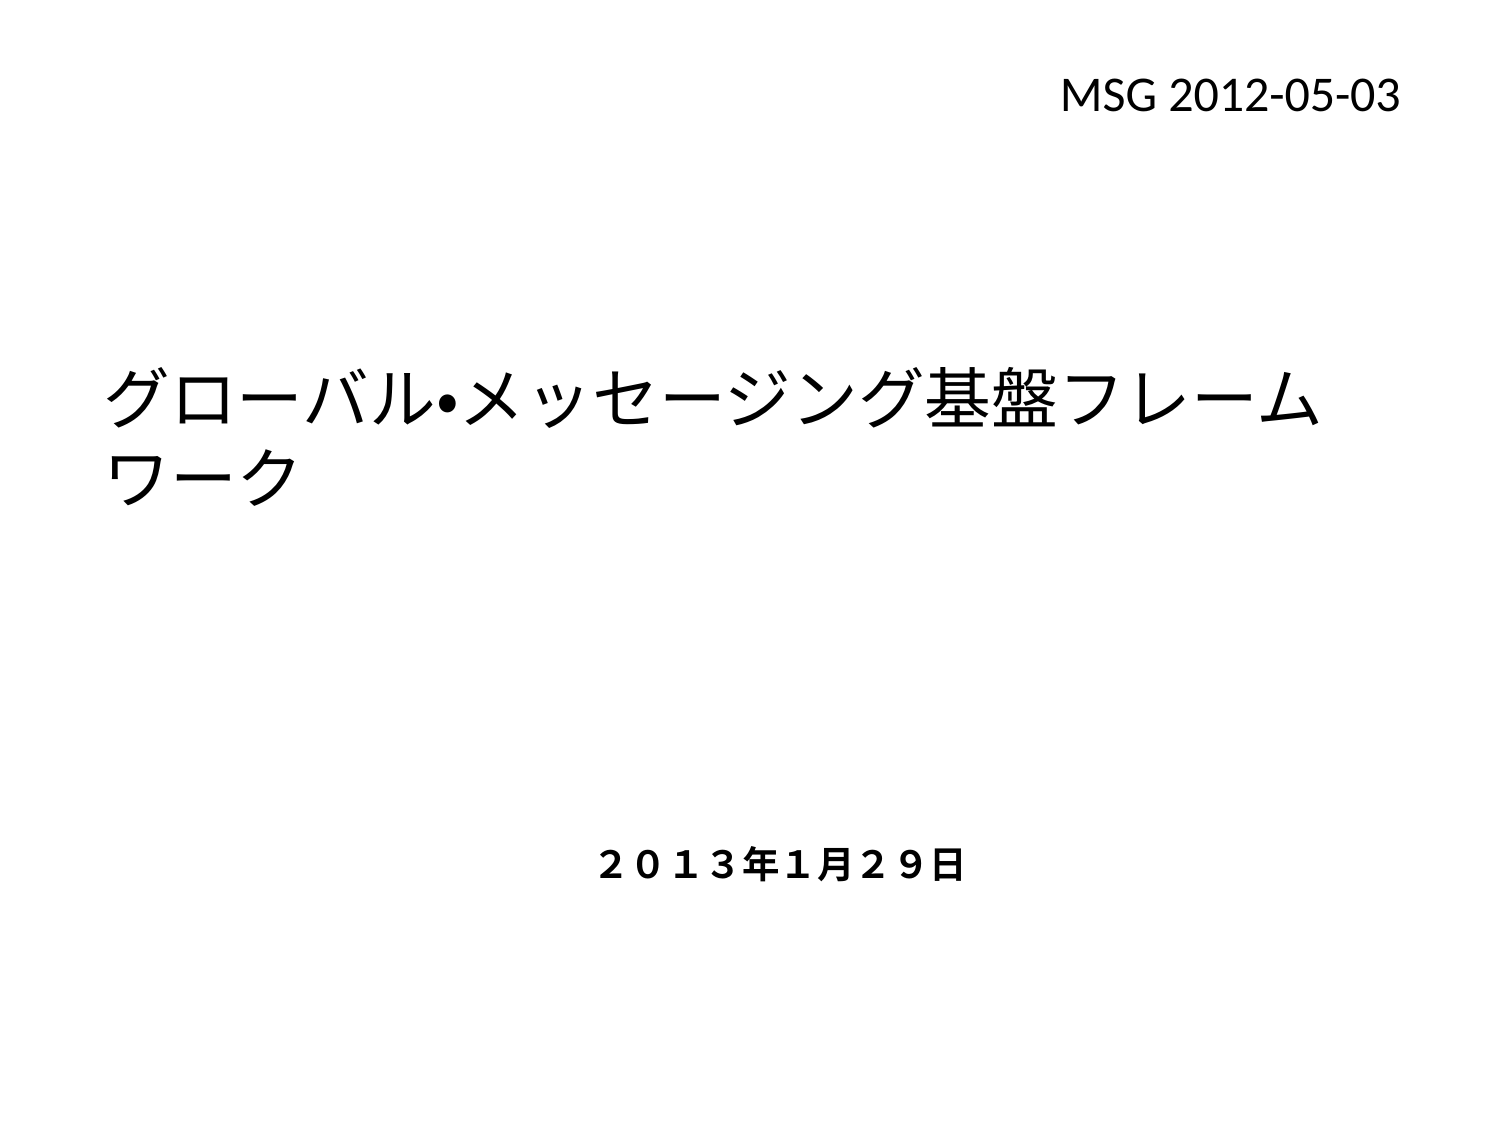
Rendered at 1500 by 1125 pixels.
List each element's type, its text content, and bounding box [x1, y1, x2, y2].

text_box MSG 2012-05-03 [1045, 54, 1424, 130]
text_box グローバル・メッセージング基盤フレームワーク [88, 349, 1447, 525]
text_box ２０１３年１月２９日 [454, 834, 1105, 894]
